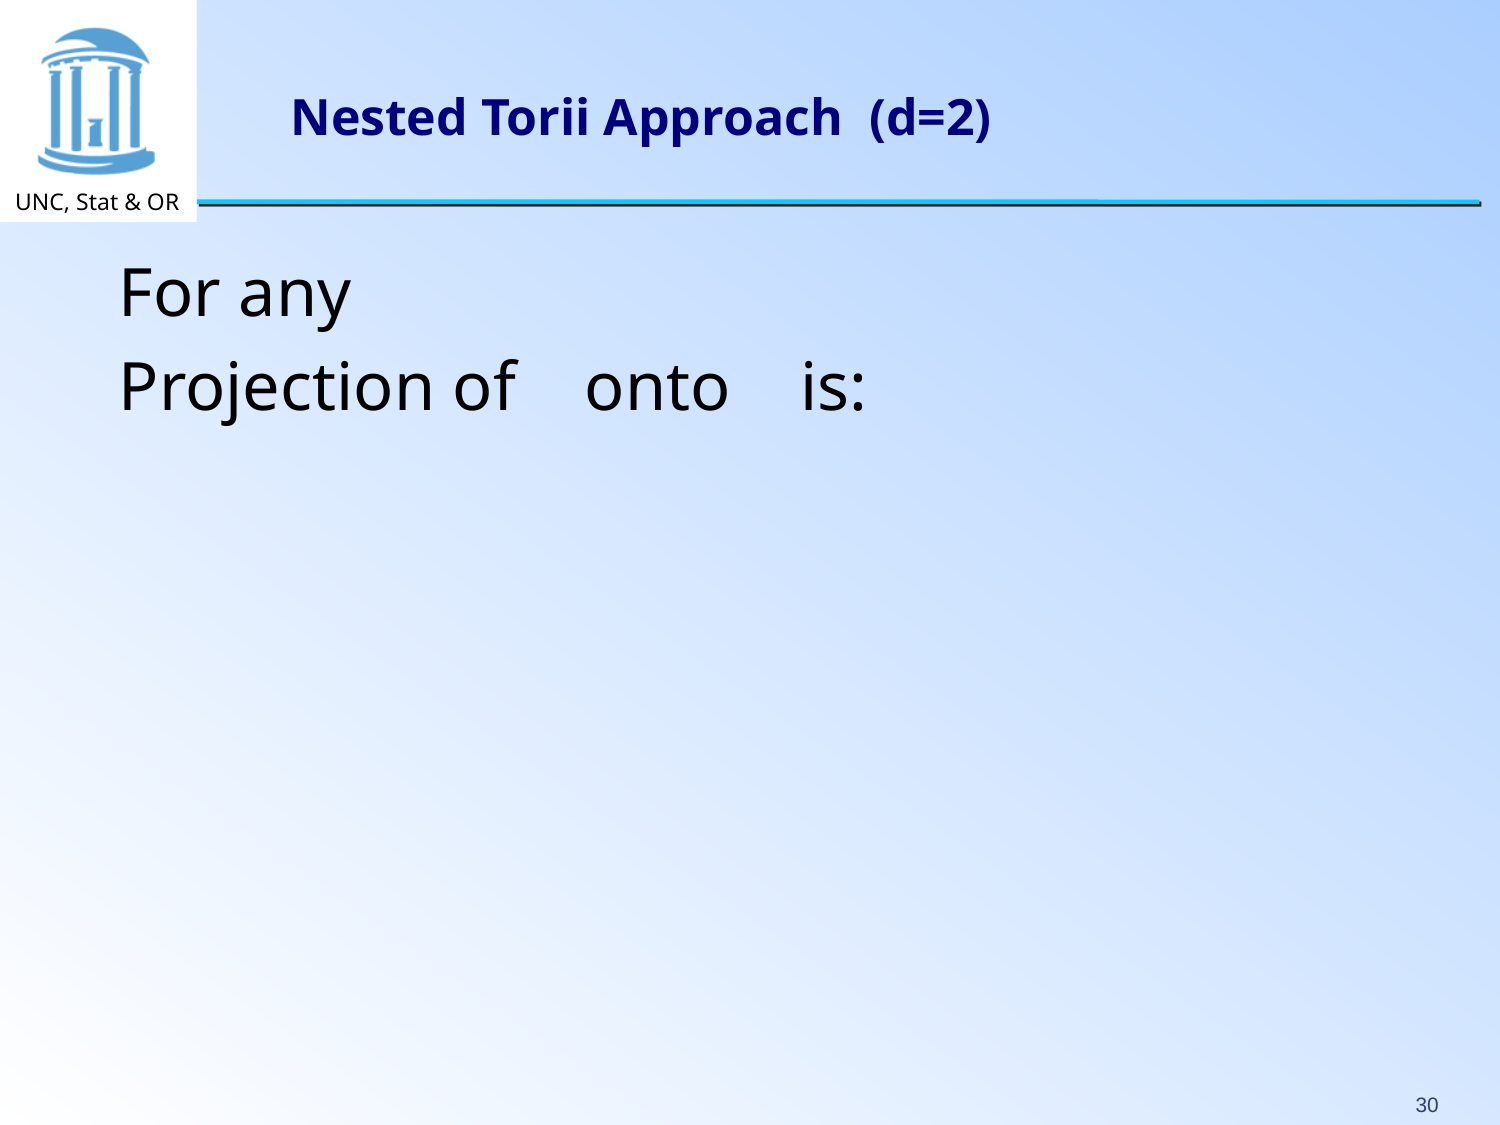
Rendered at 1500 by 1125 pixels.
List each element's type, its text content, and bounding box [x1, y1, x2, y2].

picture [14, 7, 189, 189]
title Nested Torii Approach (d=2) [275, 75, 1448, 156]
